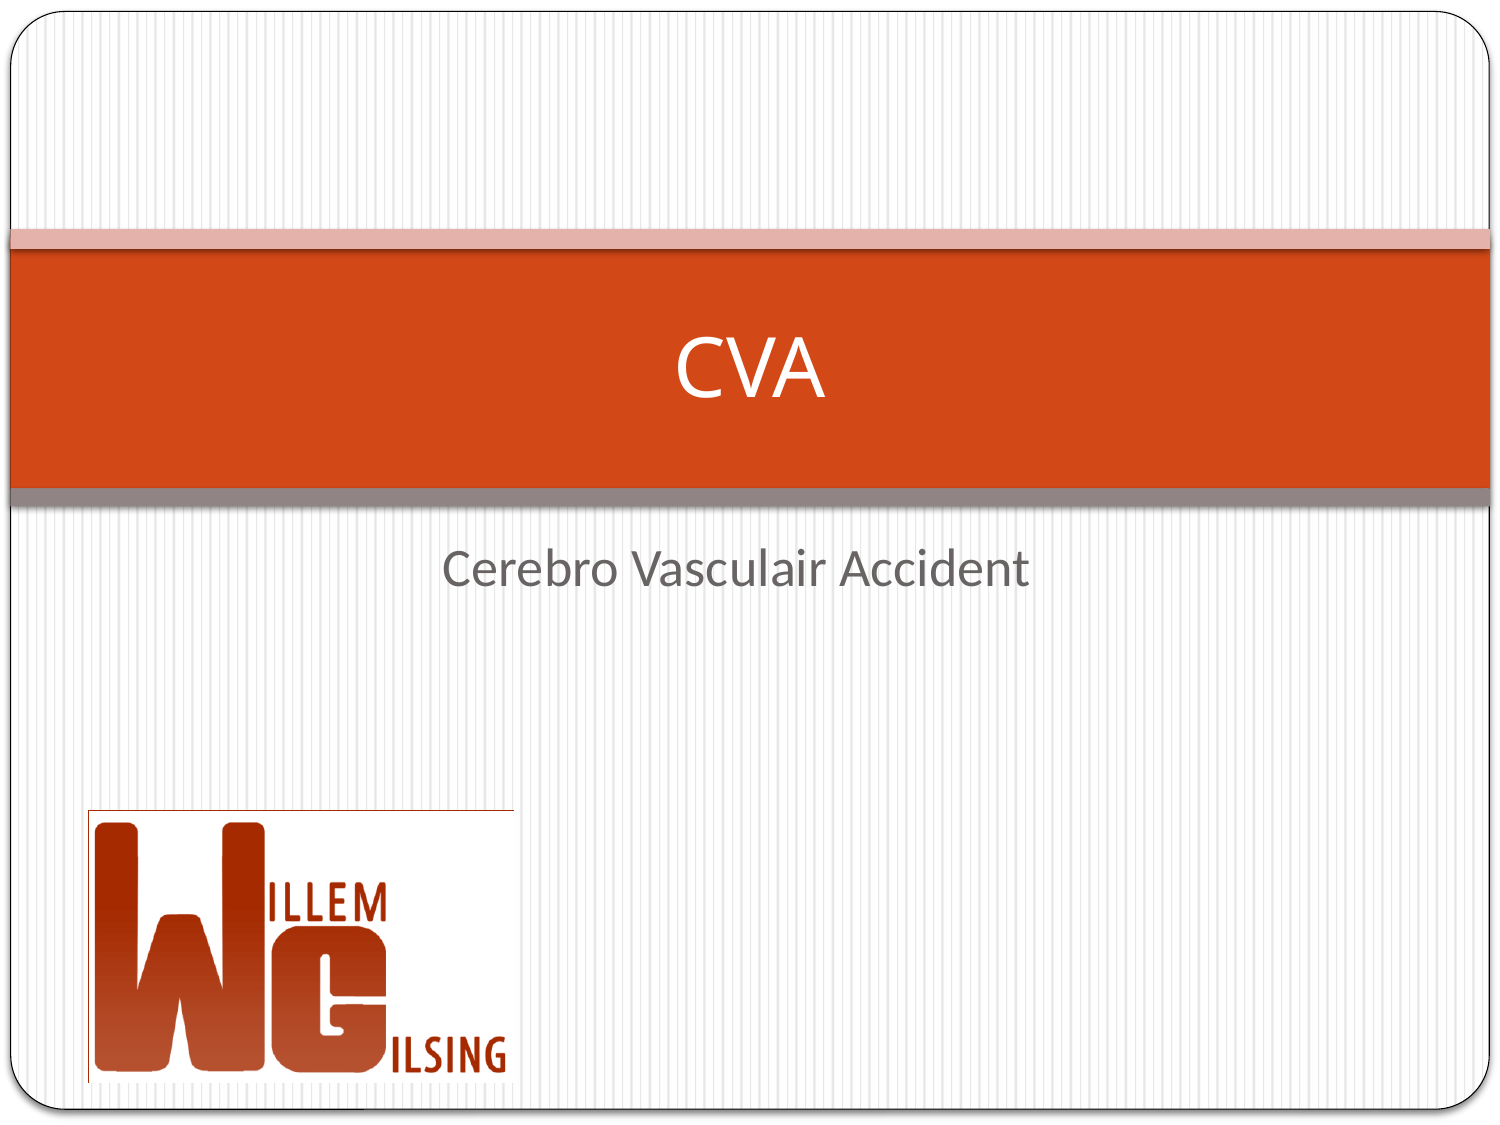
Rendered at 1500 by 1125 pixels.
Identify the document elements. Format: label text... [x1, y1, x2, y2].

picture [88, 810, 514, 1083]
title CVA [75, 247, 1425, 489]
subtitle Cerebro Vasculair Accident [212, 525, 1263, 788]
